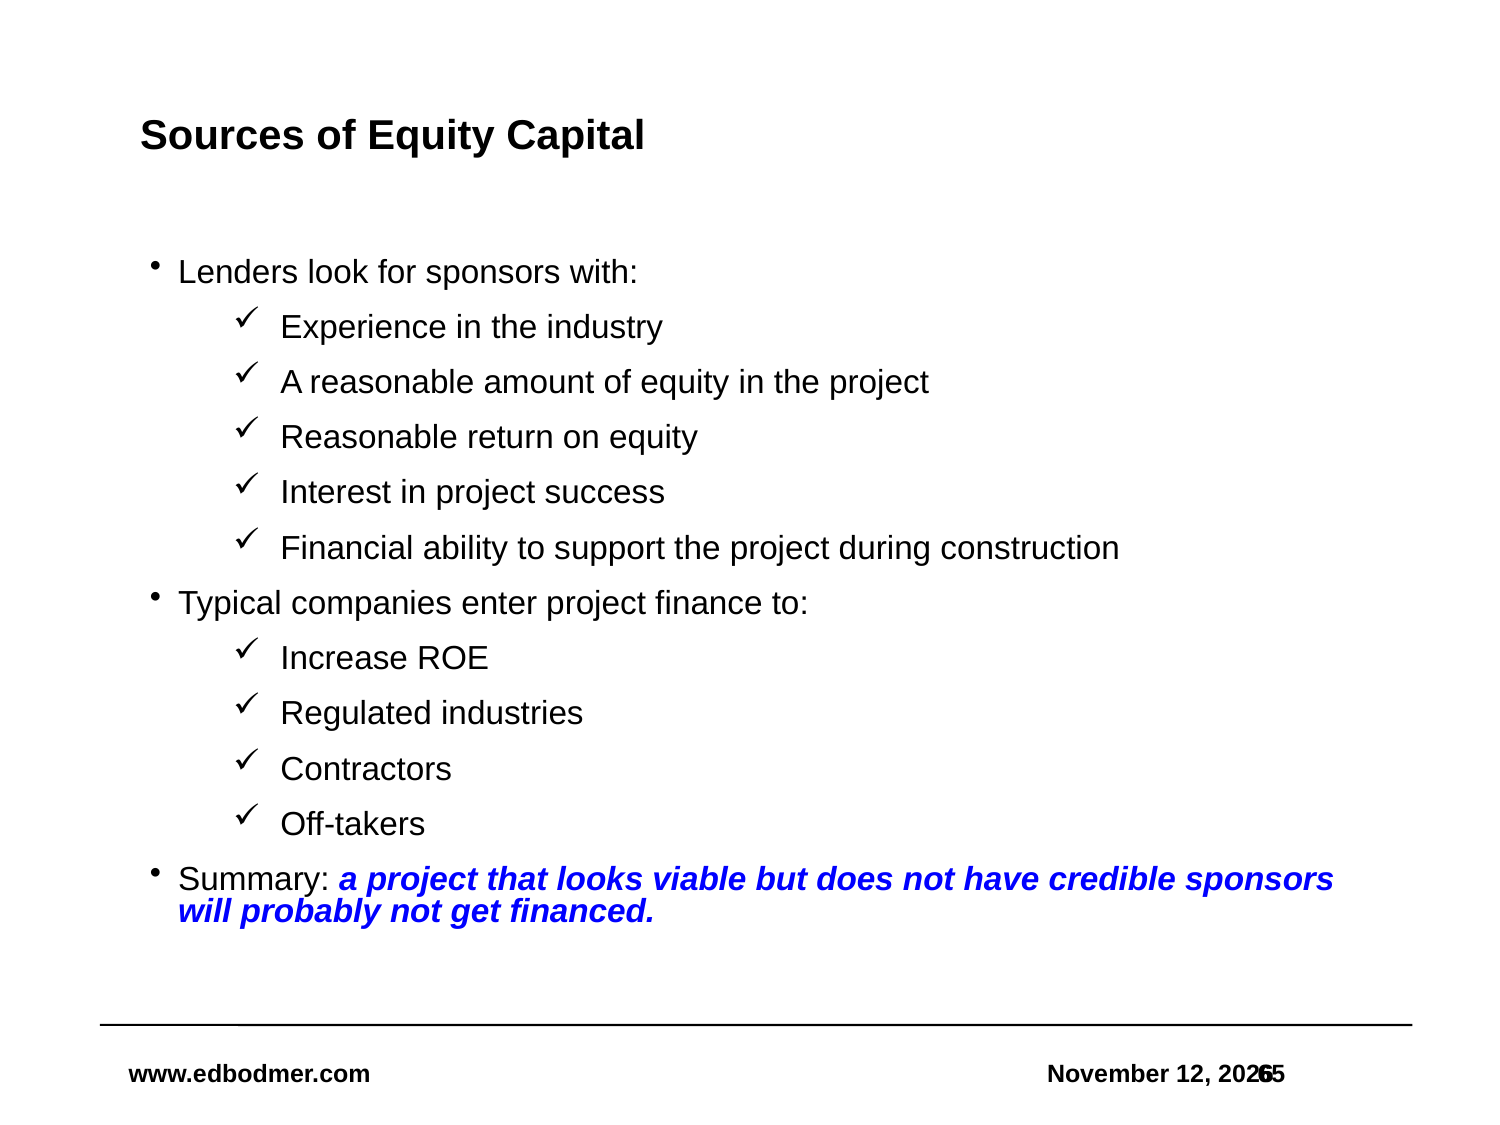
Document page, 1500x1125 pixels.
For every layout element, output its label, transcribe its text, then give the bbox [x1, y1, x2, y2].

list Lenders look for sponsors with: Experience in the industry A reasonable amount of equity in the project Reasonable return on equity Interest in project success Financial ability to support the project during construction Typical companies enter project finance to: Increase ROE Regulated industries Contractors Off-takers Summary: a project that looks viable but does not have credible sponsors will probably not get financed. [124, 249, 1376, 1001]
title Sources of Equity Capital [124, 99, 1288, 226]
